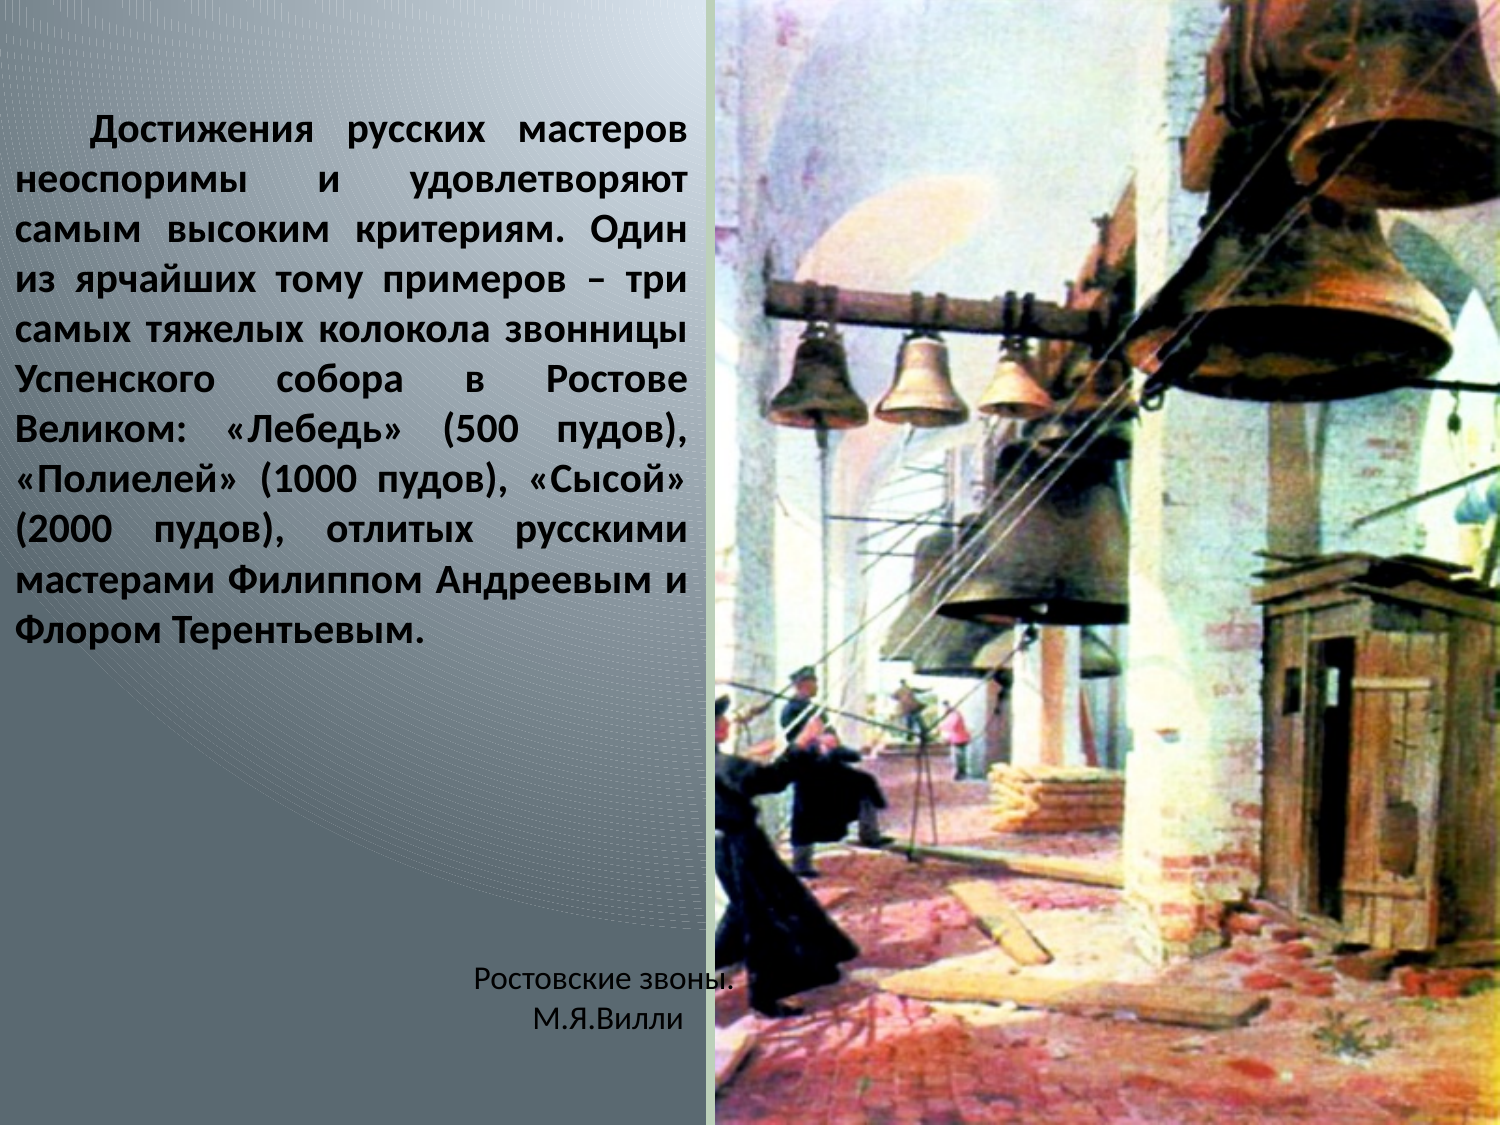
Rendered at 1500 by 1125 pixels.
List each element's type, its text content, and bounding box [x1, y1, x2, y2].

picture [714, 0, 1500, 1125]
text_box Ростовские звоны. М.Я.Вилли [458, 949, 709, 1044]
text_box Достижения русских мастеров неоспоримы и удовлетворяют самым высоким критериям. Один из ярчайших тому примеров – три самых тяжелых колокола звонницы Успенского собора в Ростове Великом: «Лебедь» (500 пудов), «Полиелей» (1000 пудов), «Сысой» (2000 пудов), отлитых русскими мастерами Филиппом Андреевым и Флором Терентьевым. [0, 93, 703, 659]
